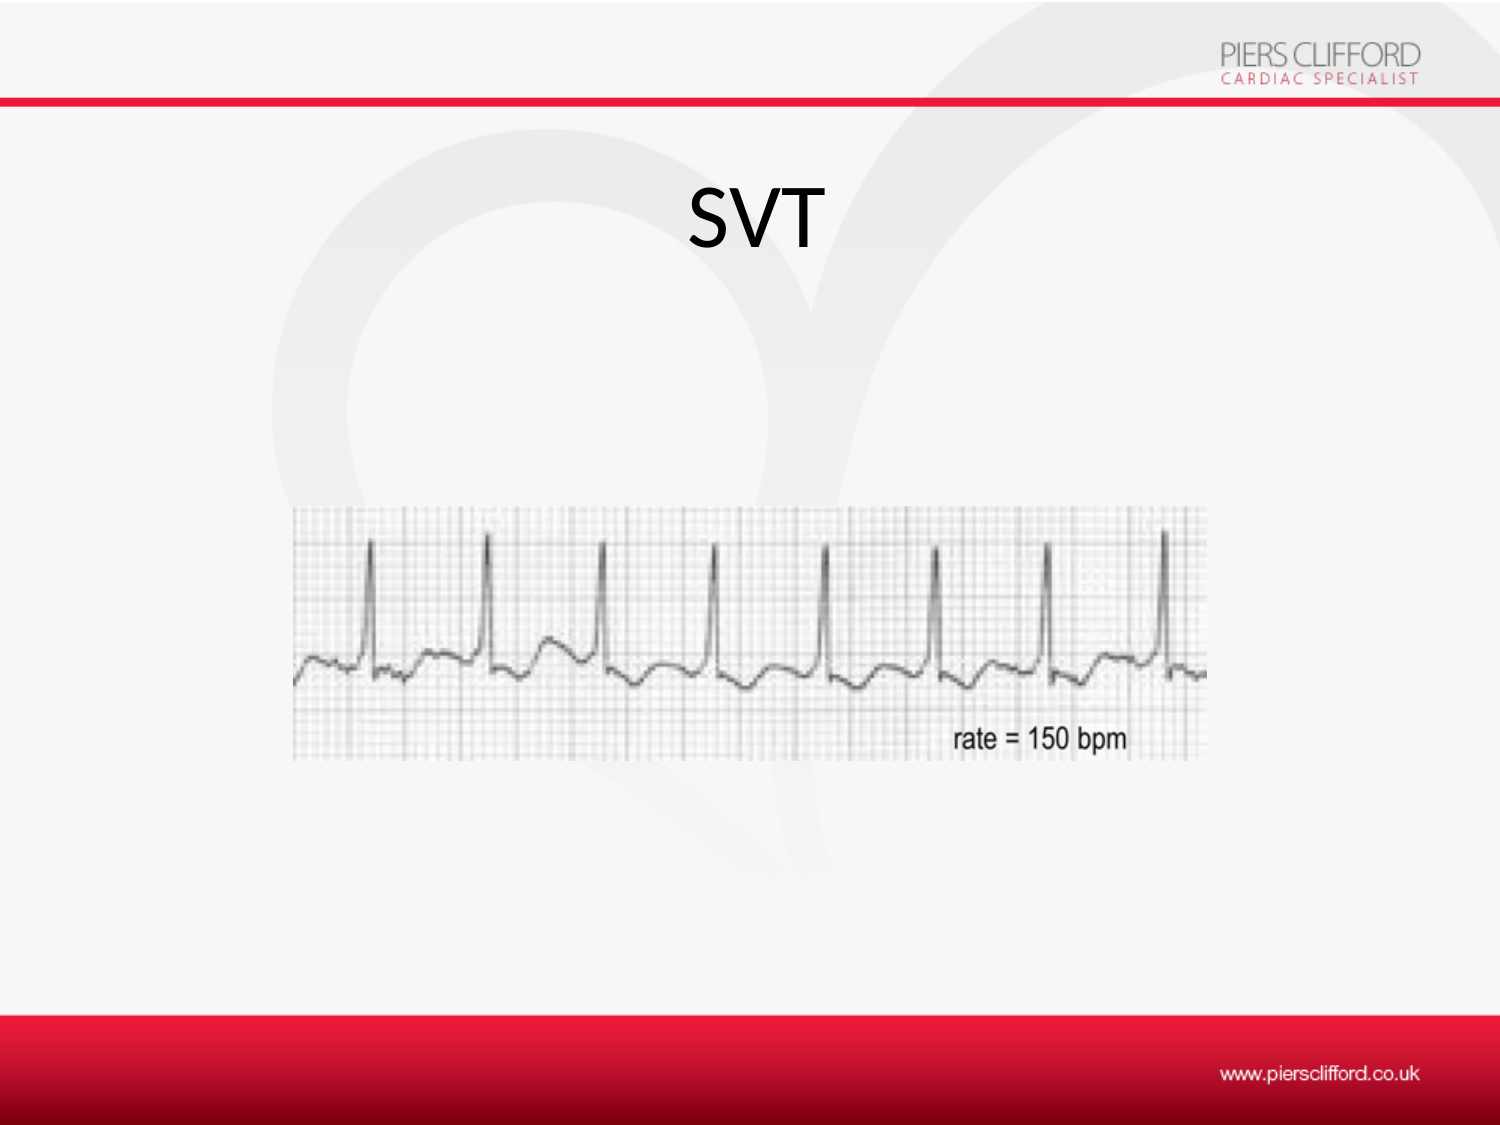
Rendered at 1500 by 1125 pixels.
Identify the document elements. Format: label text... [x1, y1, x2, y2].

picture [0, 2, 1500, 1125]
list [293, 506, 1207, 762]
title SVT [81, 116, 1433, 305]
